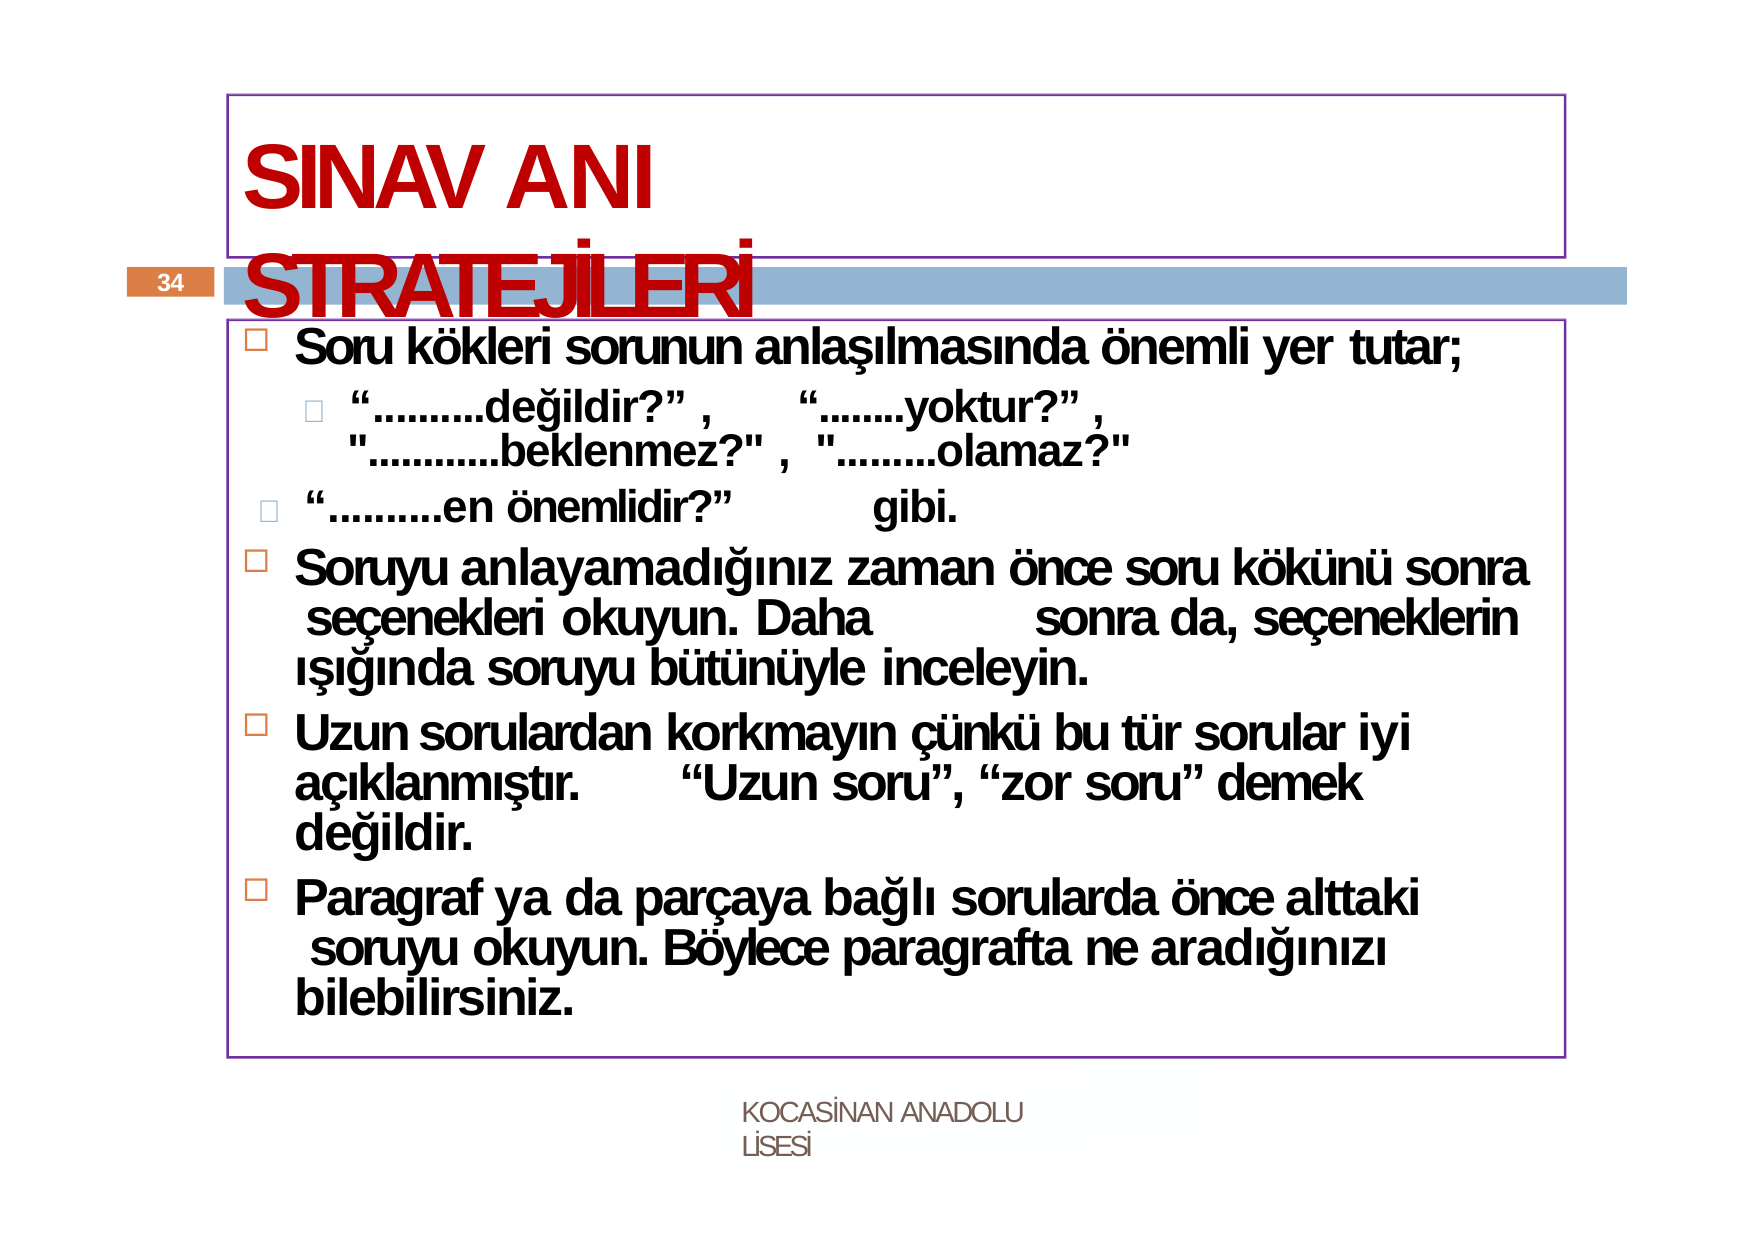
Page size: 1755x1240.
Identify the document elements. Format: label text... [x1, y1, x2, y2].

list Soru kökleri sorunun anlaşılmasında önemli yer tutar;  “..........değildir?” , “........yoktur?” , "............beklenmez?" , ".........olamaz?"  “..........en önemlidir?” gibi. Soruyu anlayamadığınız zaman önce soru kökünü sonra seçenekleri okuyun. Daha sonra da, seçeneklerin ışığında soruyu bütünüyle inceleyin. Uzun sorulardan korkmayın çünkü bu tür sorular iyi açıklanmıştır. “Uzun soru”, “zor soru” demek değildir. Paragraf ya da parçaya bağlı sorularda önce alttaki soruyu okuyun. Böylece paragrafta ne aradığınızı bilebilirsiniz. [225, 310, 1529, 1026]
text_box [226, 93, 1567, 259]
title SINAV ANI STRATEJİLERİ [240, 114, 1199, 337]
text_box [226, 318, 1567, 1059]
text_box KOCASİNAN ANADOLU LİSESİ [739, 1093, 1104, 1162]
text_box 34 [126, 267, 215, 297]
text_box [708, 1062, 1212, 1164]
